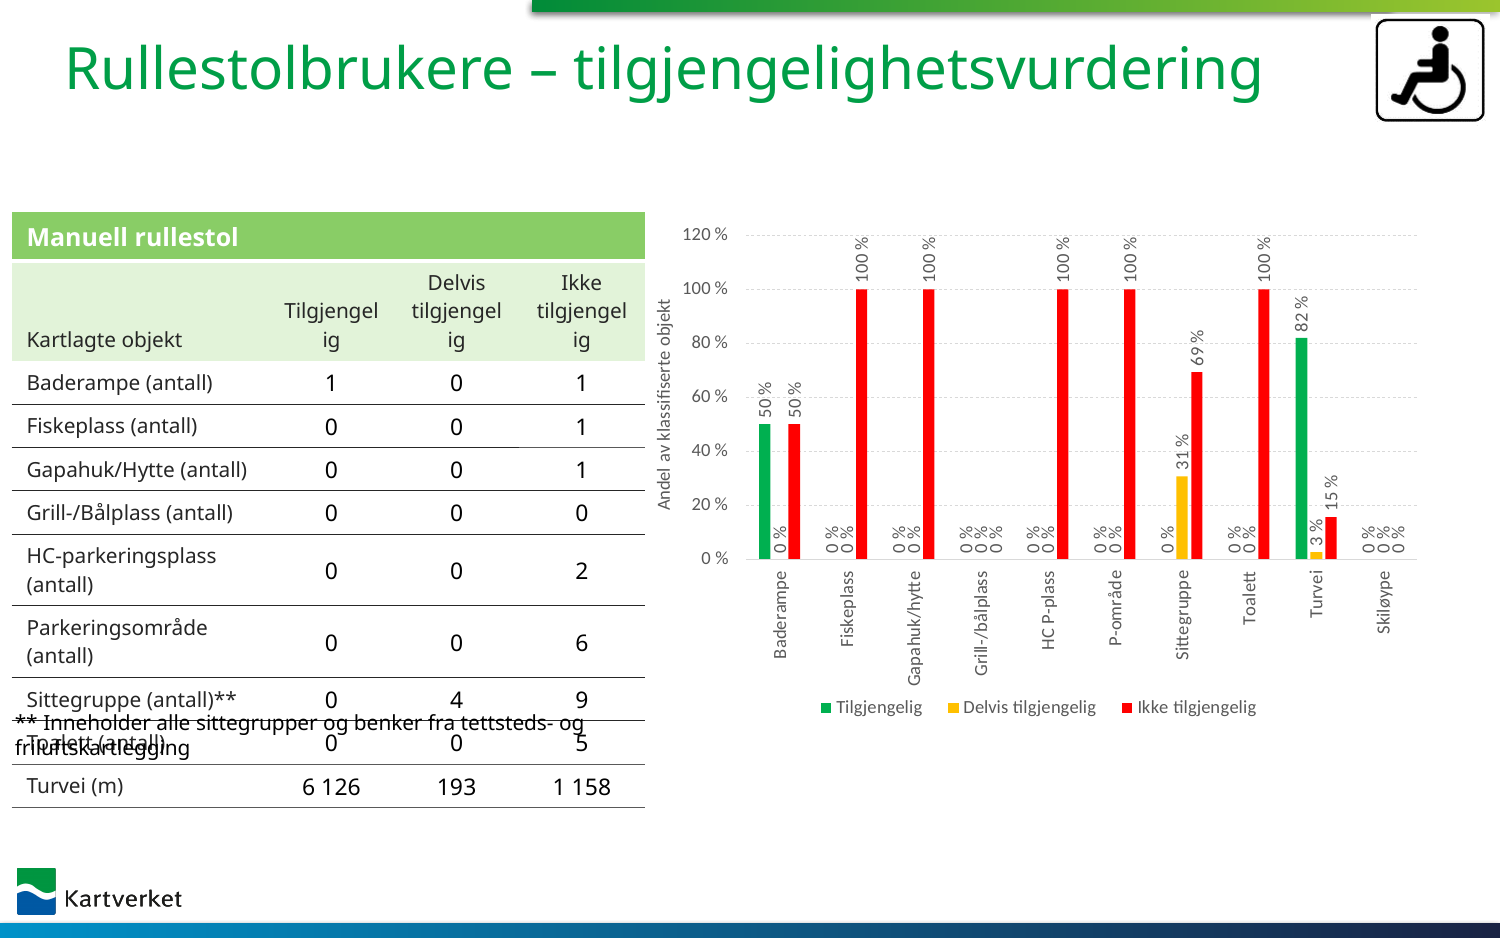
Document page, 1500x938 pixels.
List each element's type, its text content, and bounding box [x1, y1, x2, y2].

text_box Rullestolbrukere – tilgjengelighetsvurdering [49, 12, 1372, 109]
table_cell Baderampe (antall) [12, 361, 269, 404]
table_cell Kartlagte objekt [12, 263, 269, 361]
table_cell 6 126 [269, 768, 394, 807]
table_cell 0 [269, 678, 394, 702]
table_cell Tilgjengelig [269, 263, 394, 361]
picture [643, 218, 1427, 728]
table_cell 1 [269, 361, 394, 404]
table_cell Sittegruppe (antall)** [12, 678, 269, 702]
table_cell 0 [269, 448, 394, 490]
table_cell 0 [394, 491, 519, 534]
table_cell Grill-/Bålplass (antall) [12, 491, 269, 534]
table_cell 4 [394, 678, 519, 702]
table_cell 193 [394, 768, 519, 807]
table_cell Turvei (m) [12, 768, 269, 807]
table_cell 1 [519, 361, 638, 404]
table_cell 6 [519, 606, 638, 677]
table_cell Gapahuk/Hytte (antall) [12, 448, 269, 490]
table_cell 0 [269, 405, 394, 447]
table_header Manuell rullestol [12, 212, 645, 259]
table_cell 0 [394, 606, 519, 677]
table_cell 2 [519, 535, 638, 605]
table_cell 1 [519, 448, 638, 490]
picture [1371, 13, 1491, 127]
table_cell 1 158 [519, 768, 645, 807]
table_cell 1 [519, 405, 638, 447]
table_cell 0 [394, 535, 519, 605]
table_cell 9 [519, 678, 638, 702]
table_cell 0 [519, 491, 638, 534]
table_cell Fiskeplass (antall) [12, 405, 269, 447]
table_cell Delvis tilgjengelig [394, 263, 519, 361]
table_cell 0 [269, 606, 394, 677]
table_cell HC-parkeringsplass (antall) [12, 535, 269, 605]
table_cell 0 [394, 448, 519, 490]
table_cell 0 [269, 535, 394, 605]
table_cell Parkeringsområde (antall) [12, 606, 269, 677]
table_cell 0 [394, 405, 519, 447]
table_cell 0 [269, 491, 394, 534]
table_cell Ikke tilgjengelig [519, 263, 638, 361]
text_box ** Inneholder alle sittegrupper og benker fra tettsteds- og friluftskartlegging [0, 702, 745, 768]
table_cell 0 [394, 361, 519, 404]
